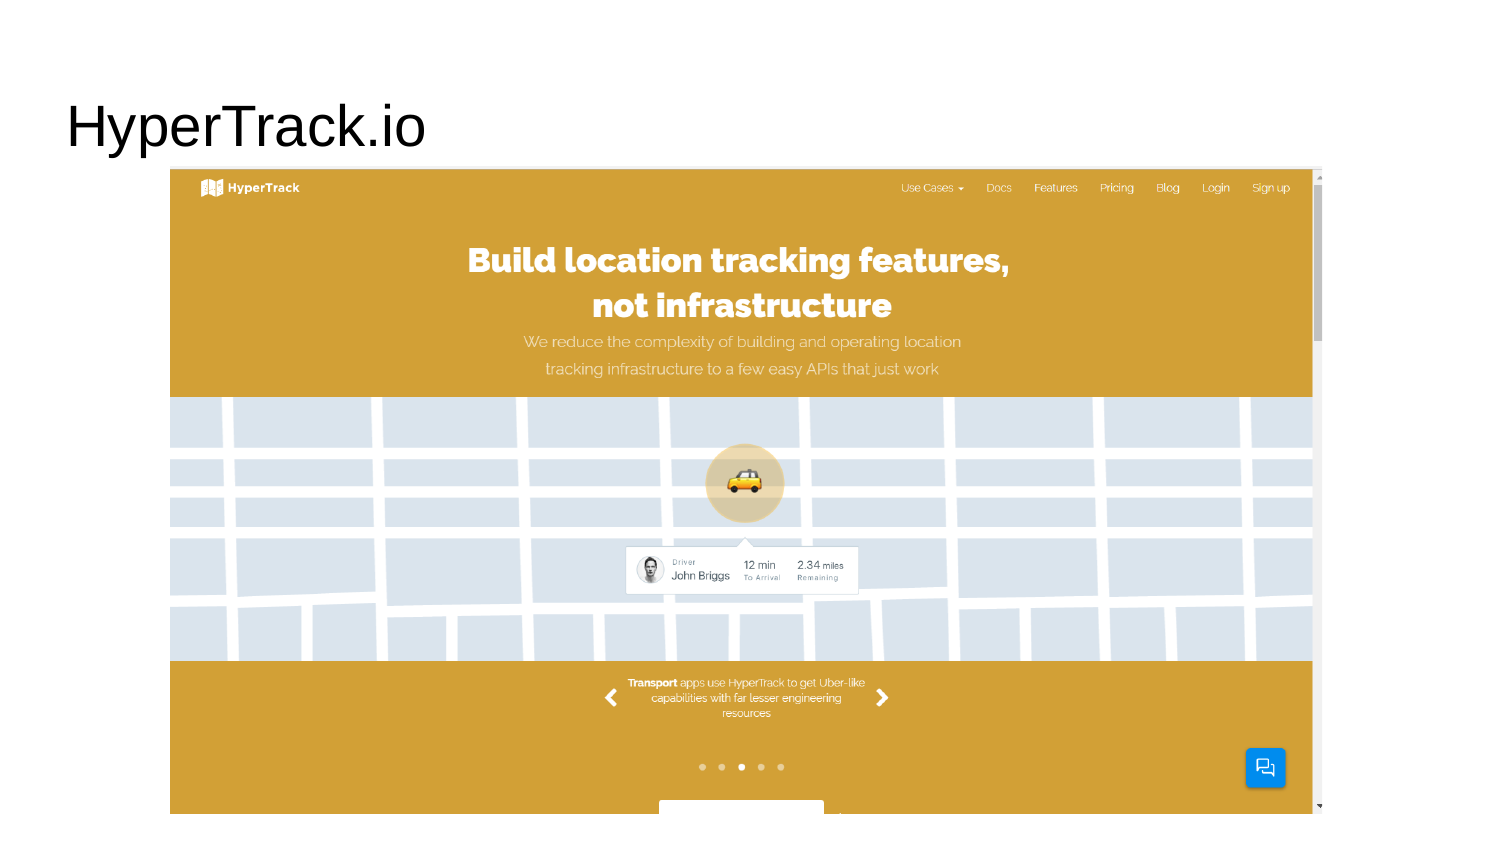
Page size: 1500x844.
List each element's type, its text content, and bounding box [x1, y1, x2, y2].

picture [165, 166, 1323, 814]
title HyperTrack.io [51, 72, 1449, 167]
